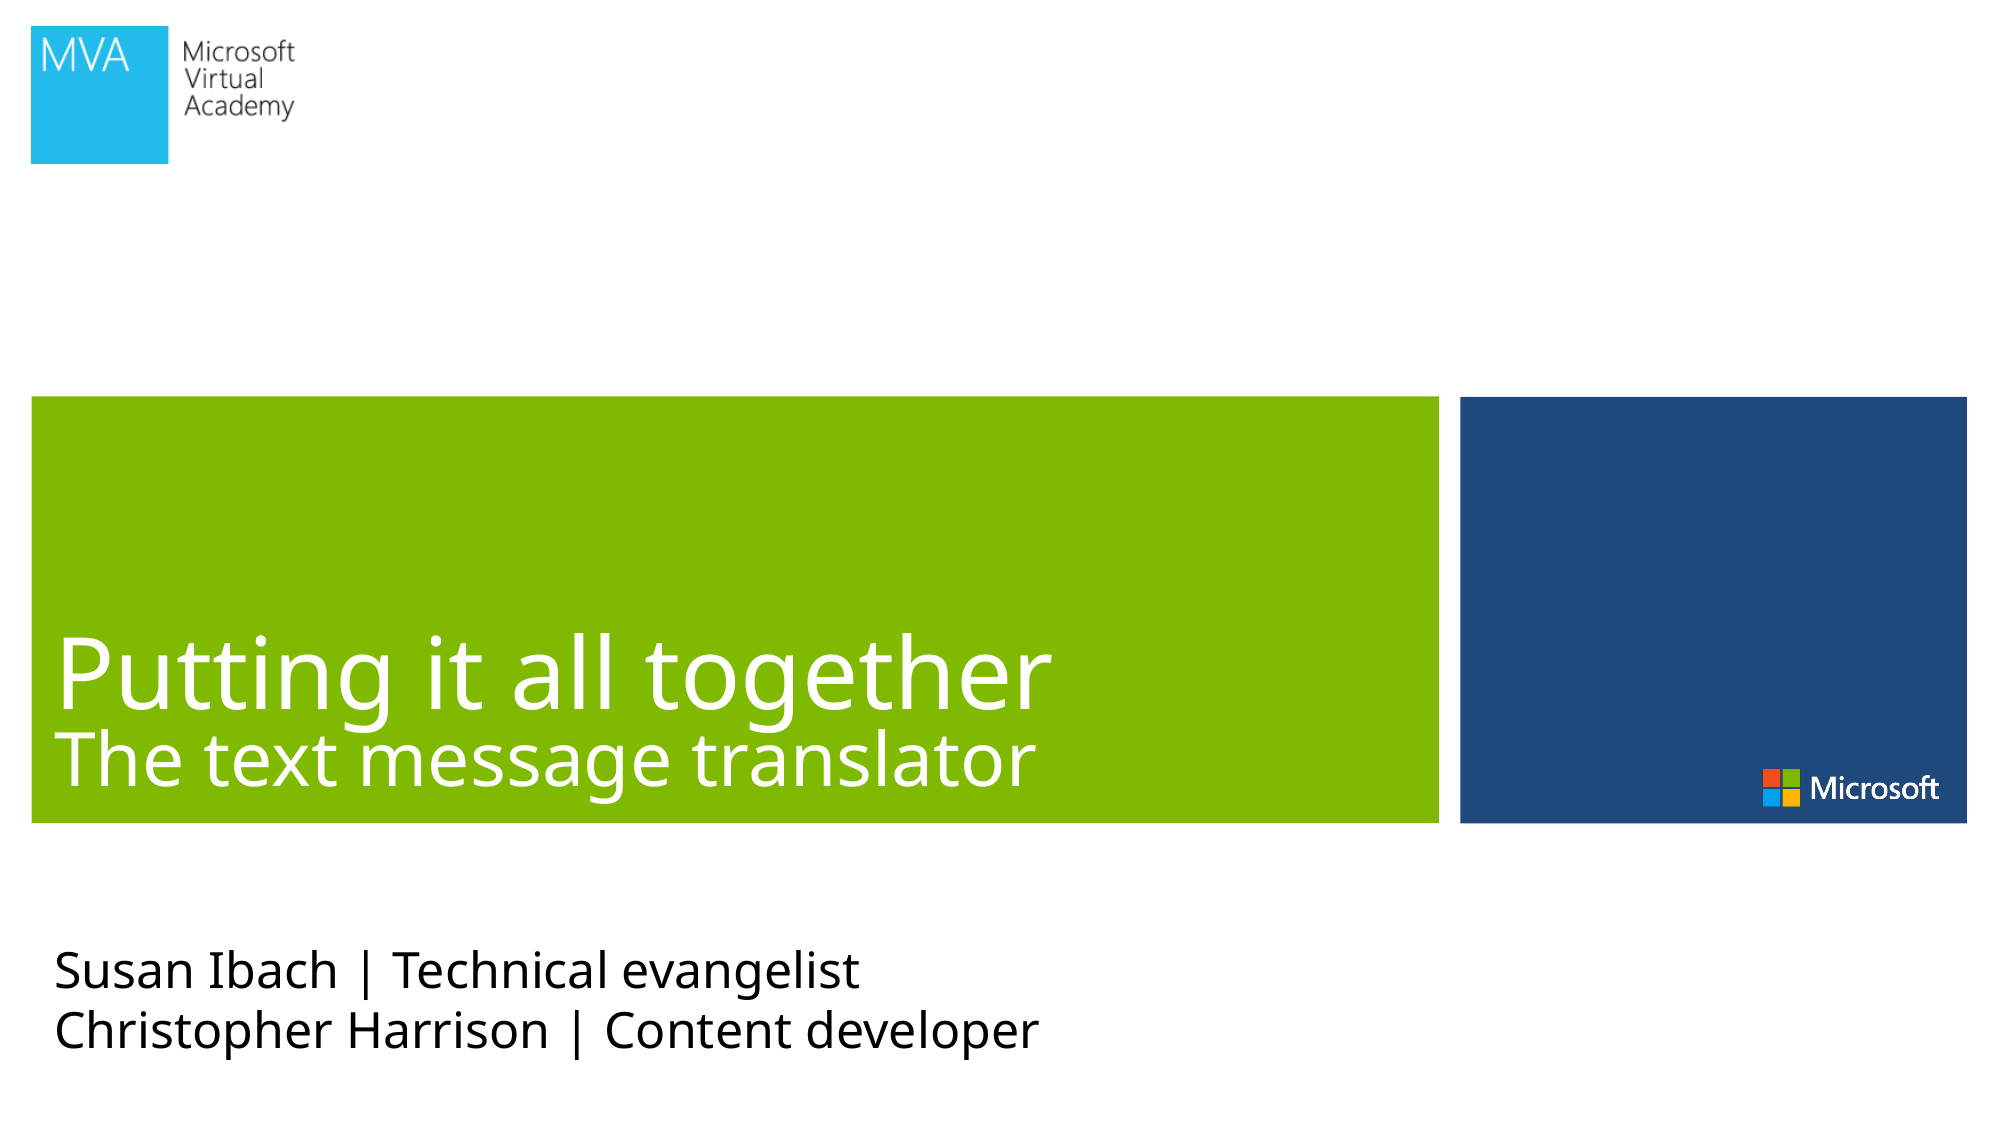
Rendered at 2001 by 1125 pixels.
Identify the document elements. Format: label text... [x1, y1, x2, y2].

title Putting it all together The text message translator [31, 396, 1440, 824]
picture [31, 26, 374, 164]
subtitle Susan Ibach | Technical evangelist Christopher Harrison | Content developer [31, 841, 1440, 1082]
picture [1760, 759, 1947, 815]
